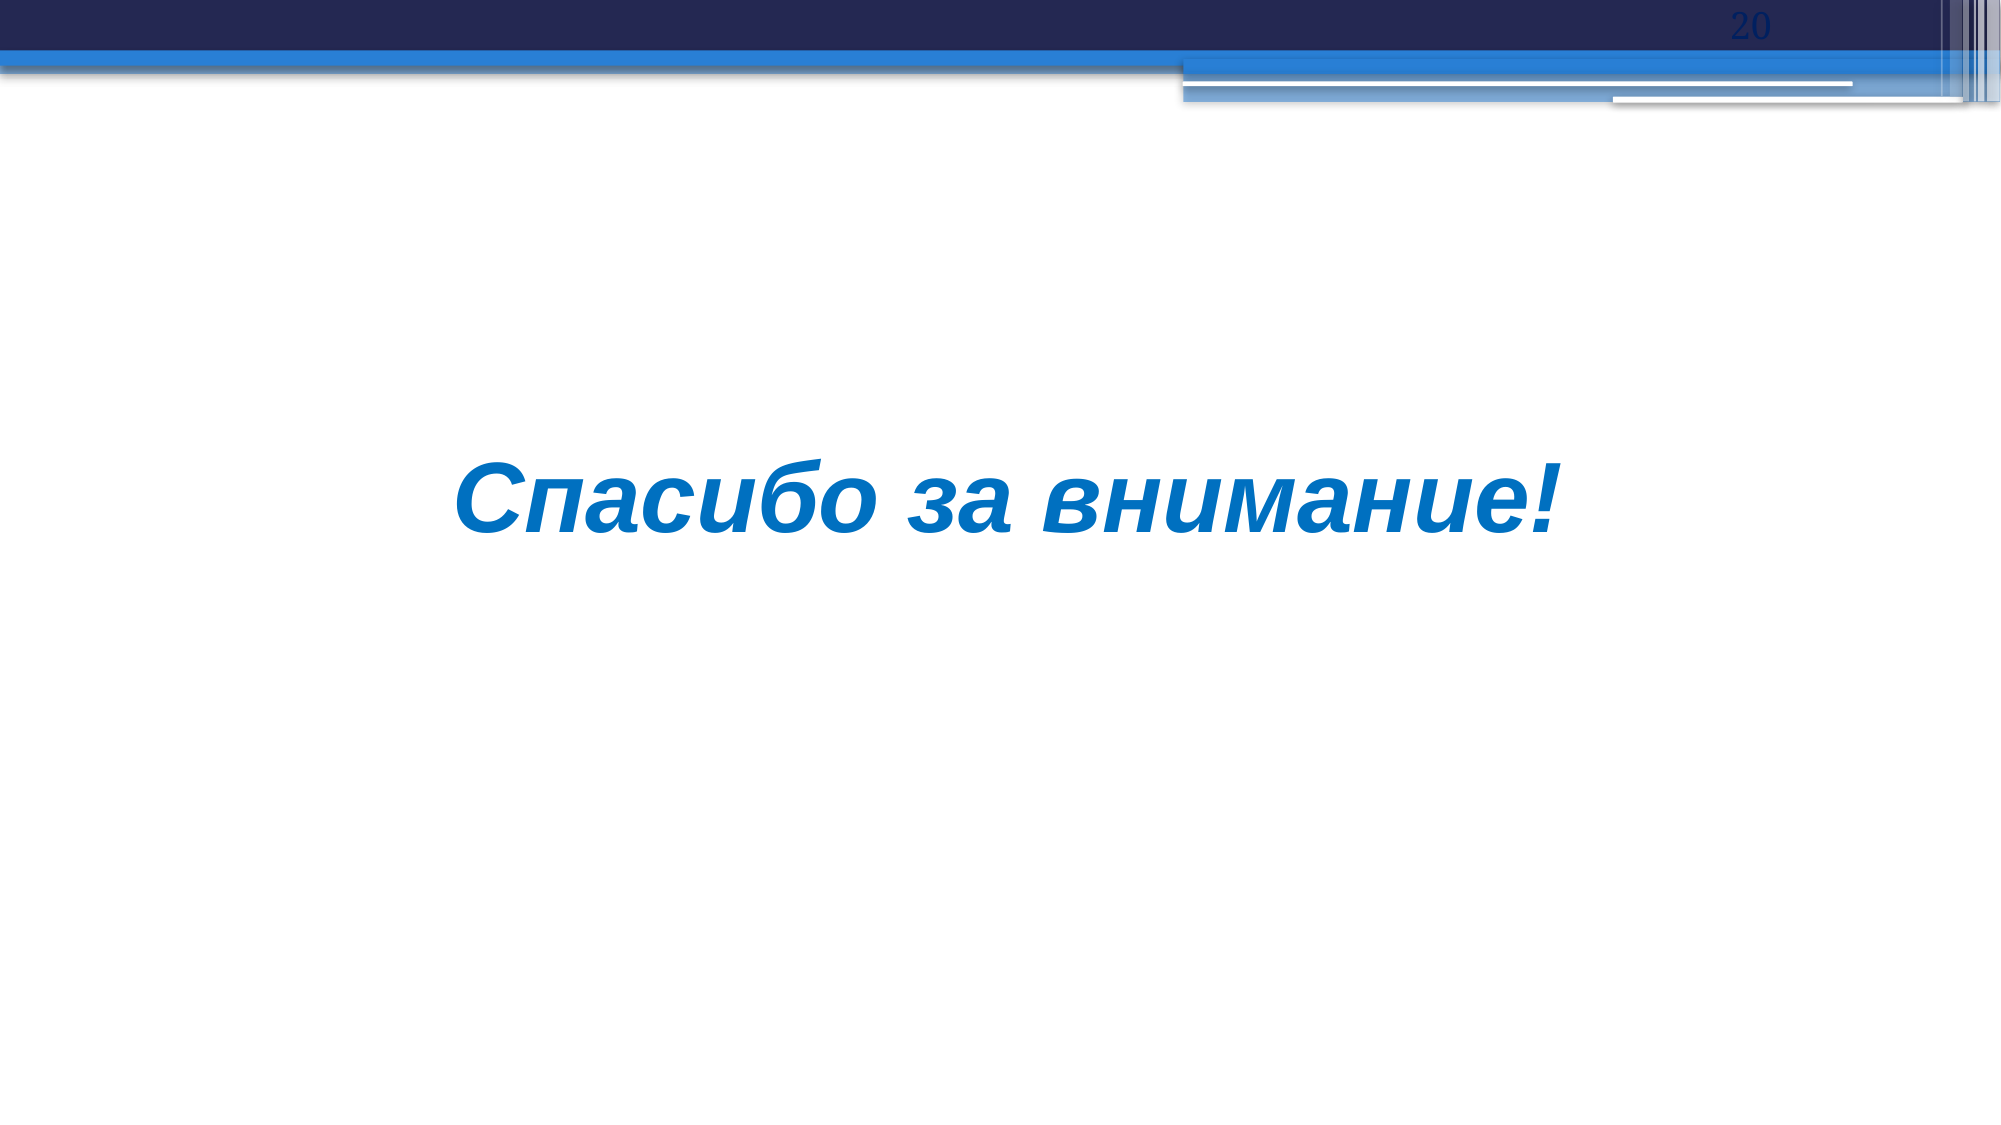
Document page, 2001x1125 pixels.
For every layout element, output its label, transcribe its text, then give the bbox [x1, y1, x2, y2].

text_box 20 [1570, 0, 1787, 61]
text_box Спасибо за внимание! [322, 424, 1694, 560]
